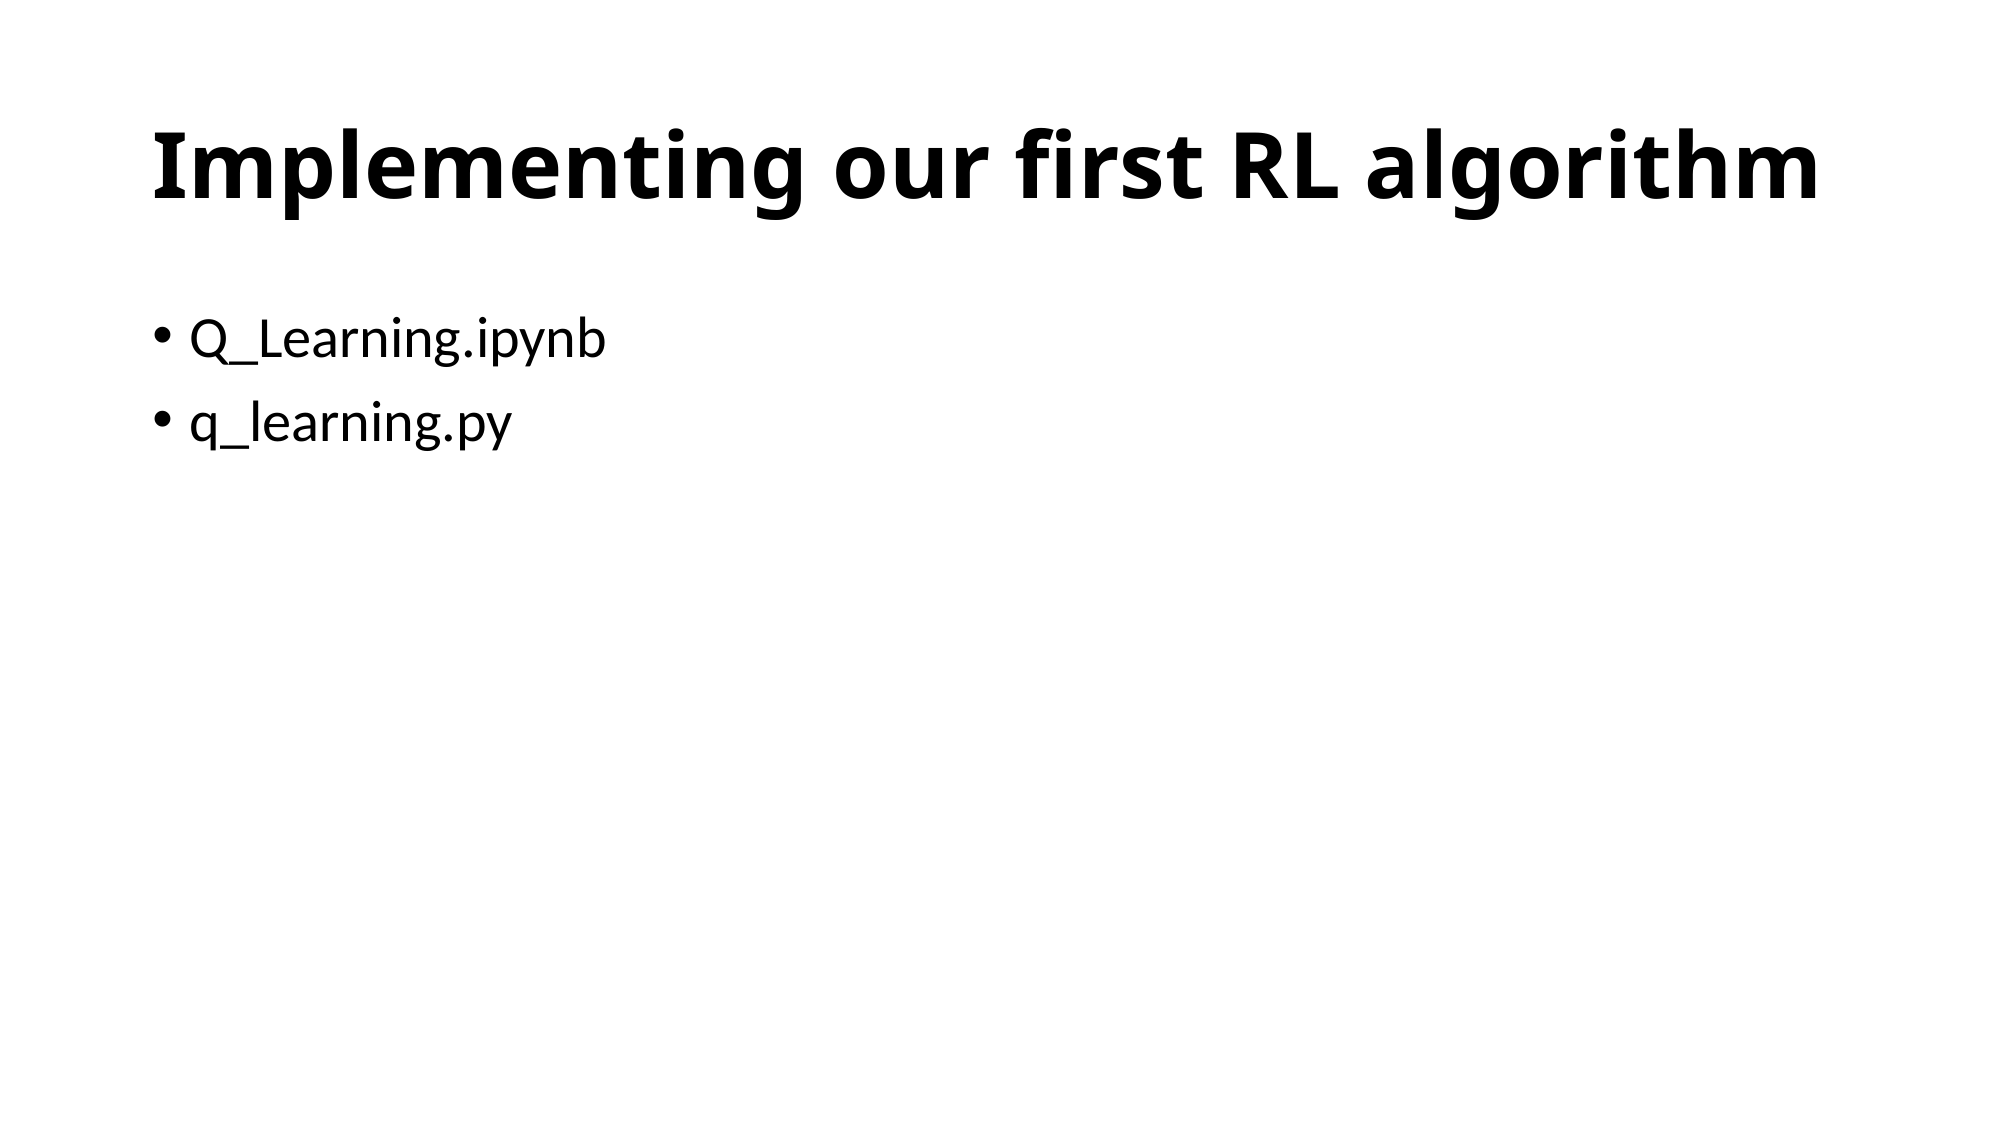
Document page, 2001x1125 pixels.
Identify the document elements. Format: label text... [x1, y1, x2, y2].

title Implementing our first RL algorithm [137, 59, 1863, 278]
list Q_Learning.ipynb q_learning.py [137, 299, 1863, 1014]
